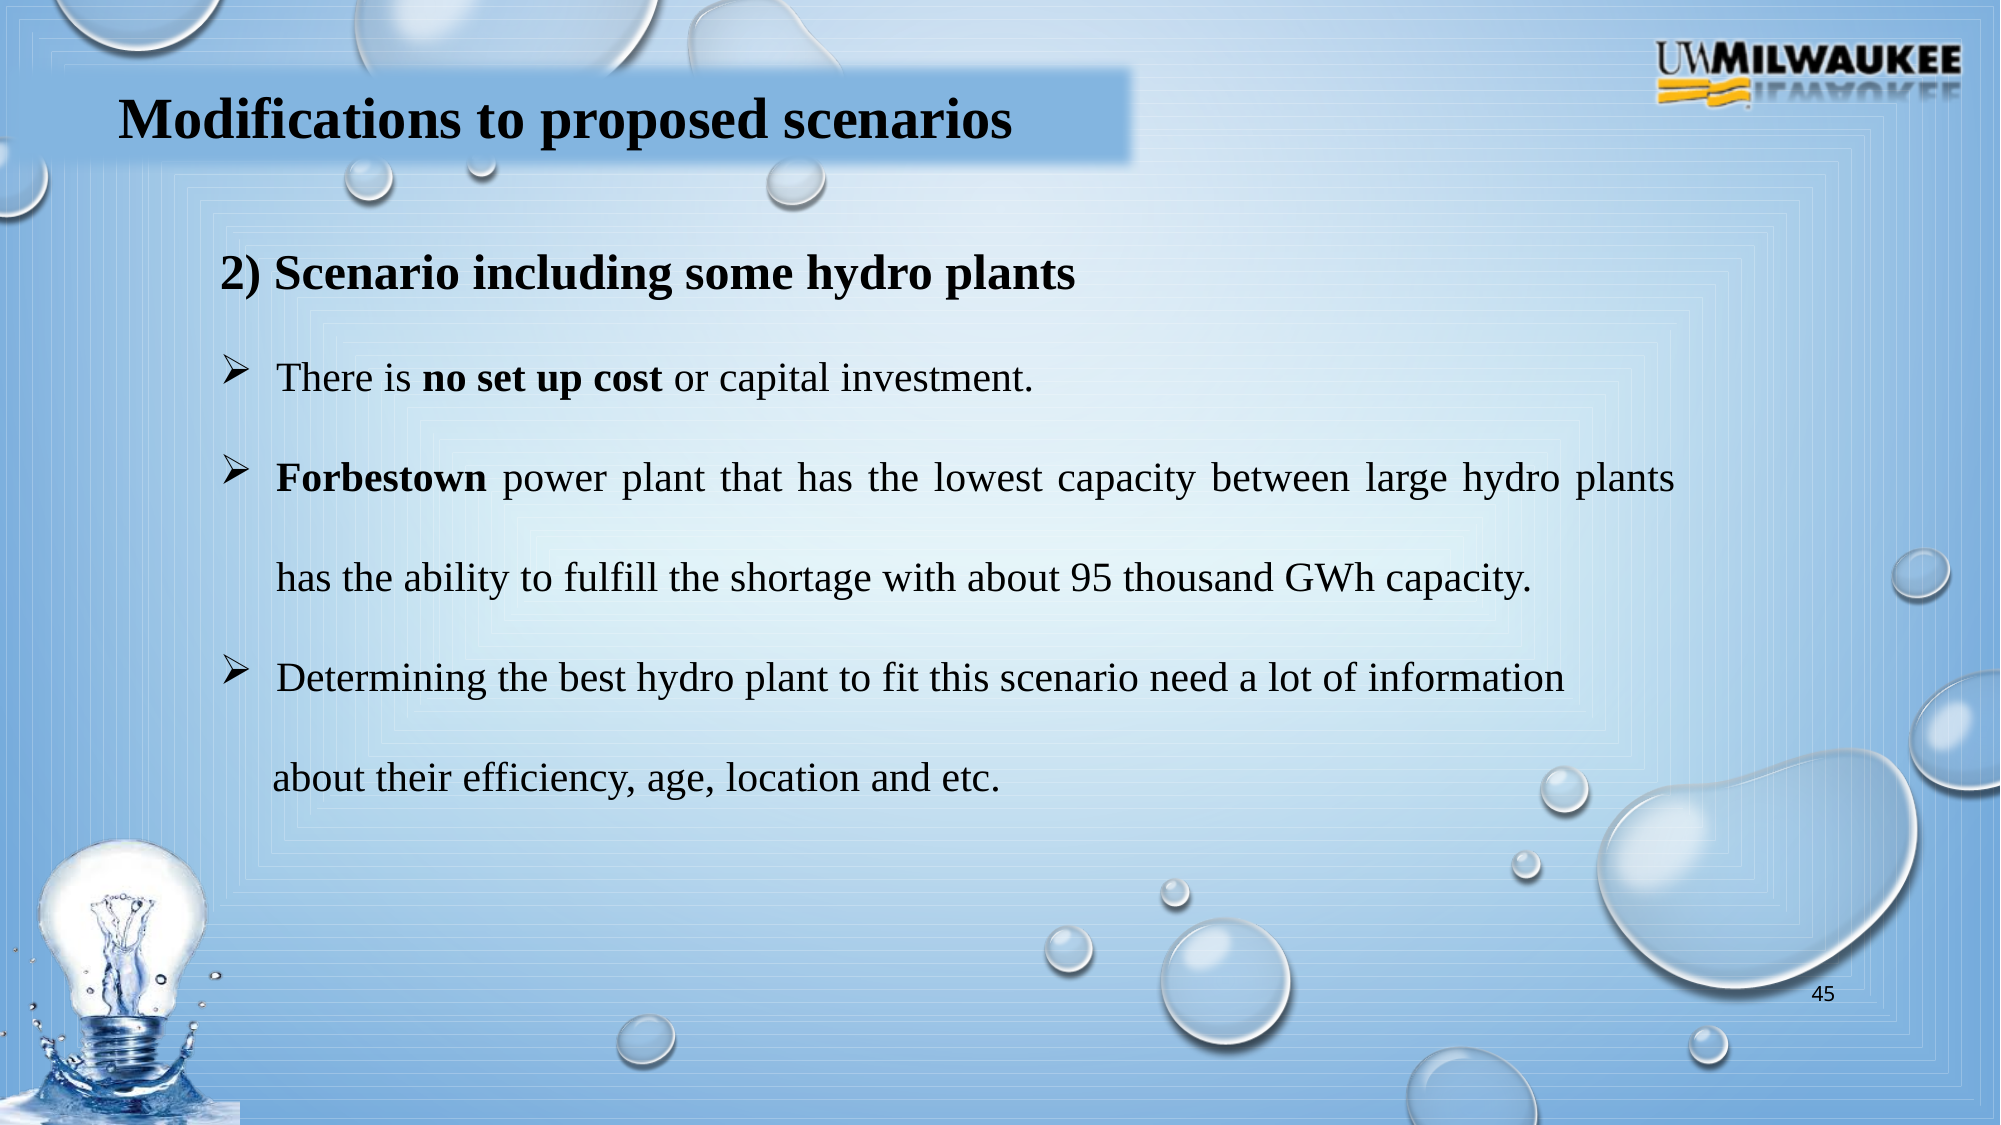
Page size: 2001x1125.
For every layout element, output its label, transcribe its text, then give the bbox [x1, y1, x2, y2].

text_box 2) Scenario including some hydro plants There is no set up cost or capital investment. Forbestown power plant that has the lowest capacity between large hydro plants has the ability to fulfill the shortage with about 95 thousand GWh capacity. Determining the best hydro plant to fit this scenario need a lot of information about their efficiency, age, location and etc. [205, 172, 1692, 903]
picture [0, 0, 2000, 1125]
table_cell X41 [13, 70, 1129, 162]
slide_number 45 [1724, 965, 1851, 1025]
table_cell 44,792 [16, 73, 1126, 159]
text_box Modifications to proposed scenarios [18, 76, 1123, 156]
